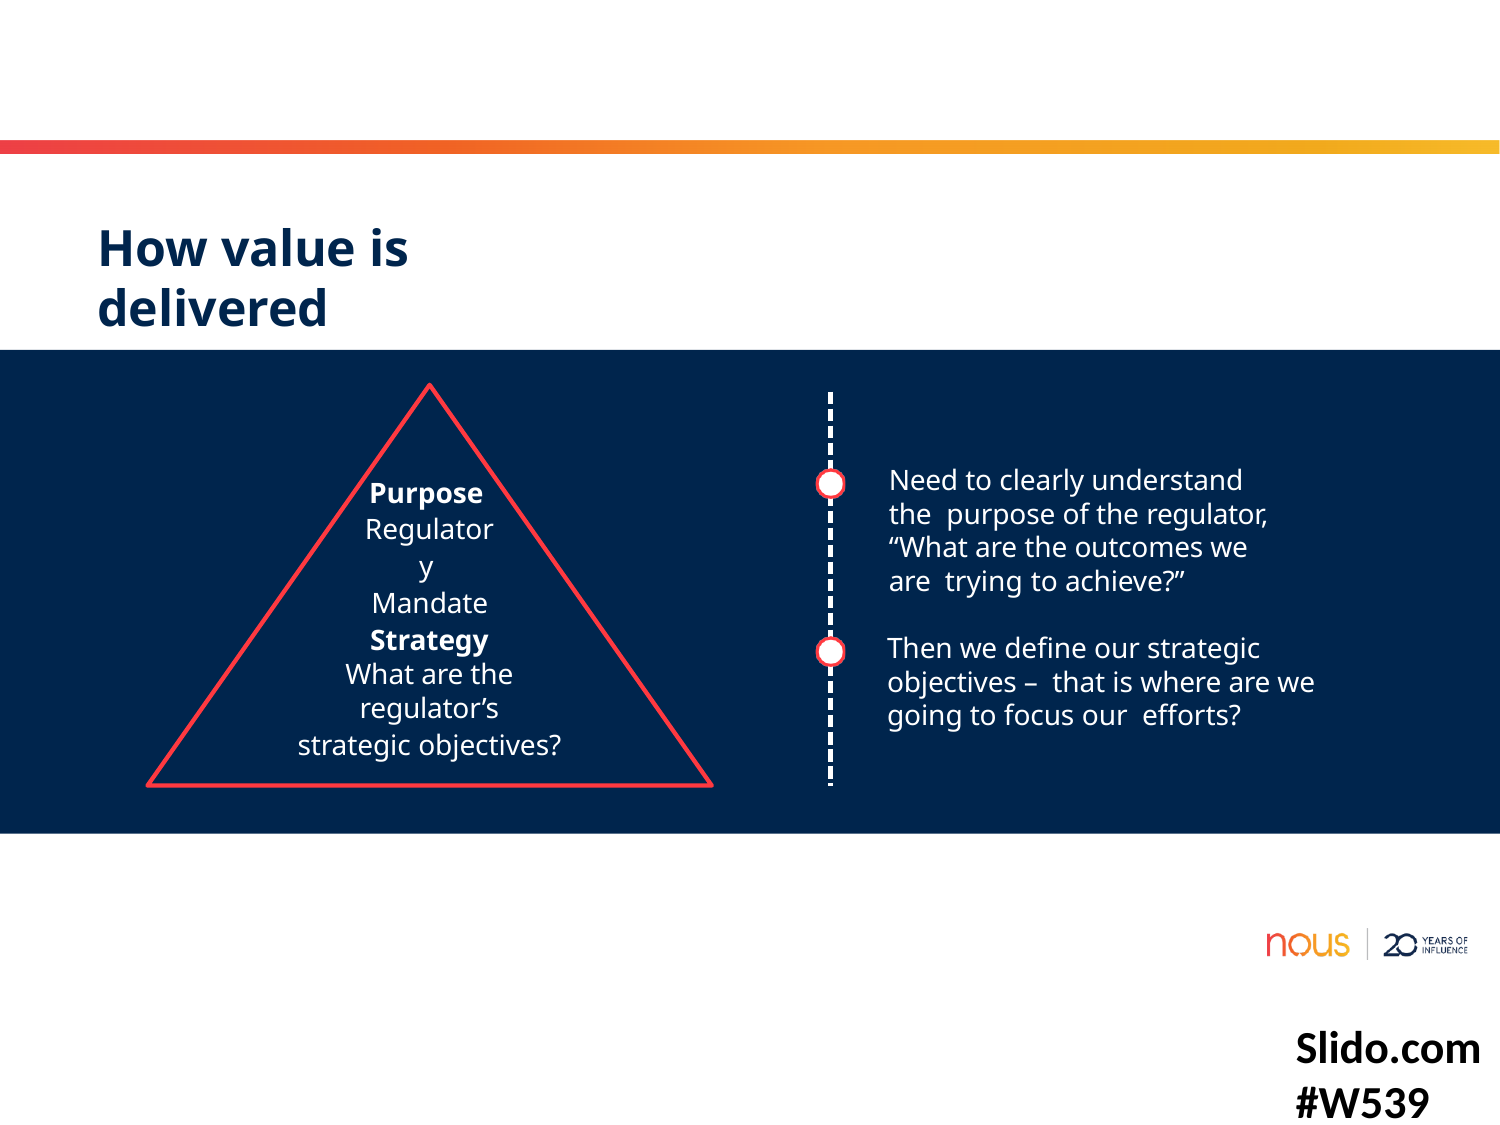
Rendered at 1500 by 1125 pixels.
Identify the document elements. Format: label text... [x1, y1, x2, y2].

text_box [815, 468, 846, 499]
text_box [815, 636, 846, 667]
text_box [0, 140, 1500, 154]
title How value is delivered [95, 215, 609, 405]
text_box Need to clearly understand the purpose of the regulator, “What are the outcomes we are trying to achieve?” Then we define our strategic objectives – that is where are we going to focus our efforts? [885, 460, 1394, 732]
text_box [369, 384, 490, 470]
text_box [0, 349, 1500, 834]
text_box Strategy What are the regulator’s strategic objectives? [278, 621, 581, 761]
text_box Purpose Regulatory Mandate [360, 470, 499, 620]
text_box [1267, 928, 1468, 960]
text_box Slido.com #W539 [1281, 1010, 1500, 1125]
text_box [147, 483, 712, 786]
